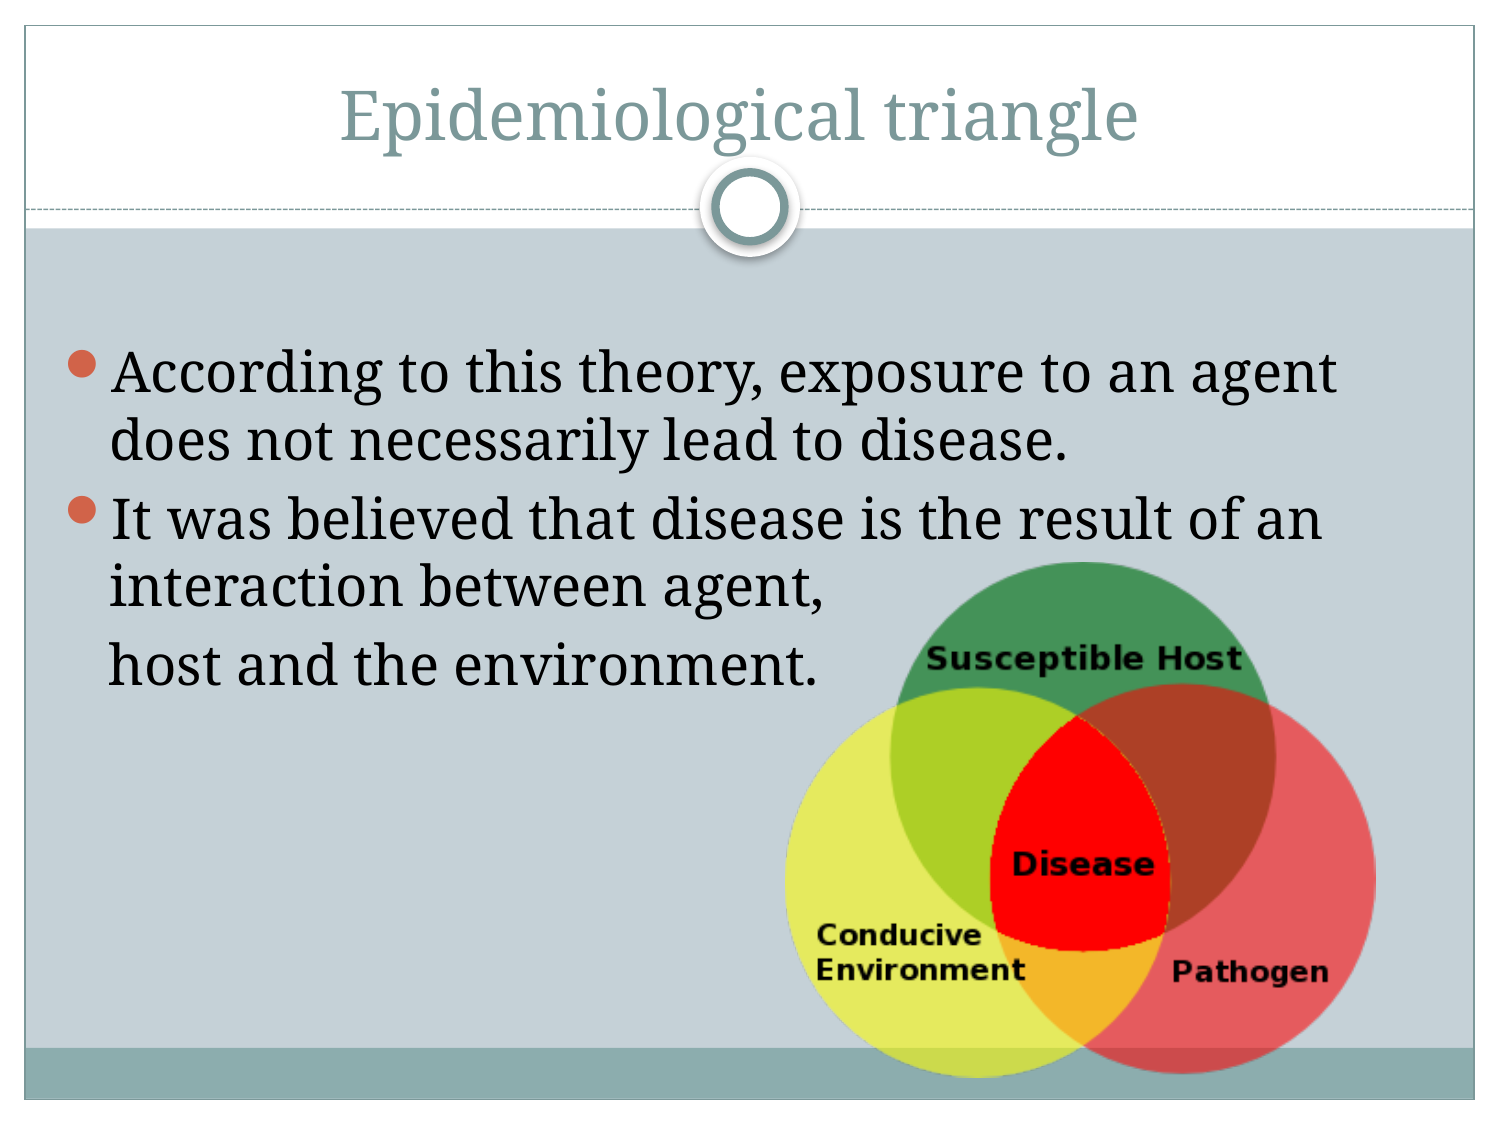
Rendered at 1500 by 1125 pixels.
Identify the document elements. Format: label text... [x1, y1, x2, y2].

title Epidemiological triangle [49, 37, 1450, 162]
picture [785, 562, 1377, 1079]
list According to this theory, exposure to an agent does not necessarily lead to disease. It was believed that disease is the result of an interaction between agent, host and the environment. [49, 250, 1445, 1001]
